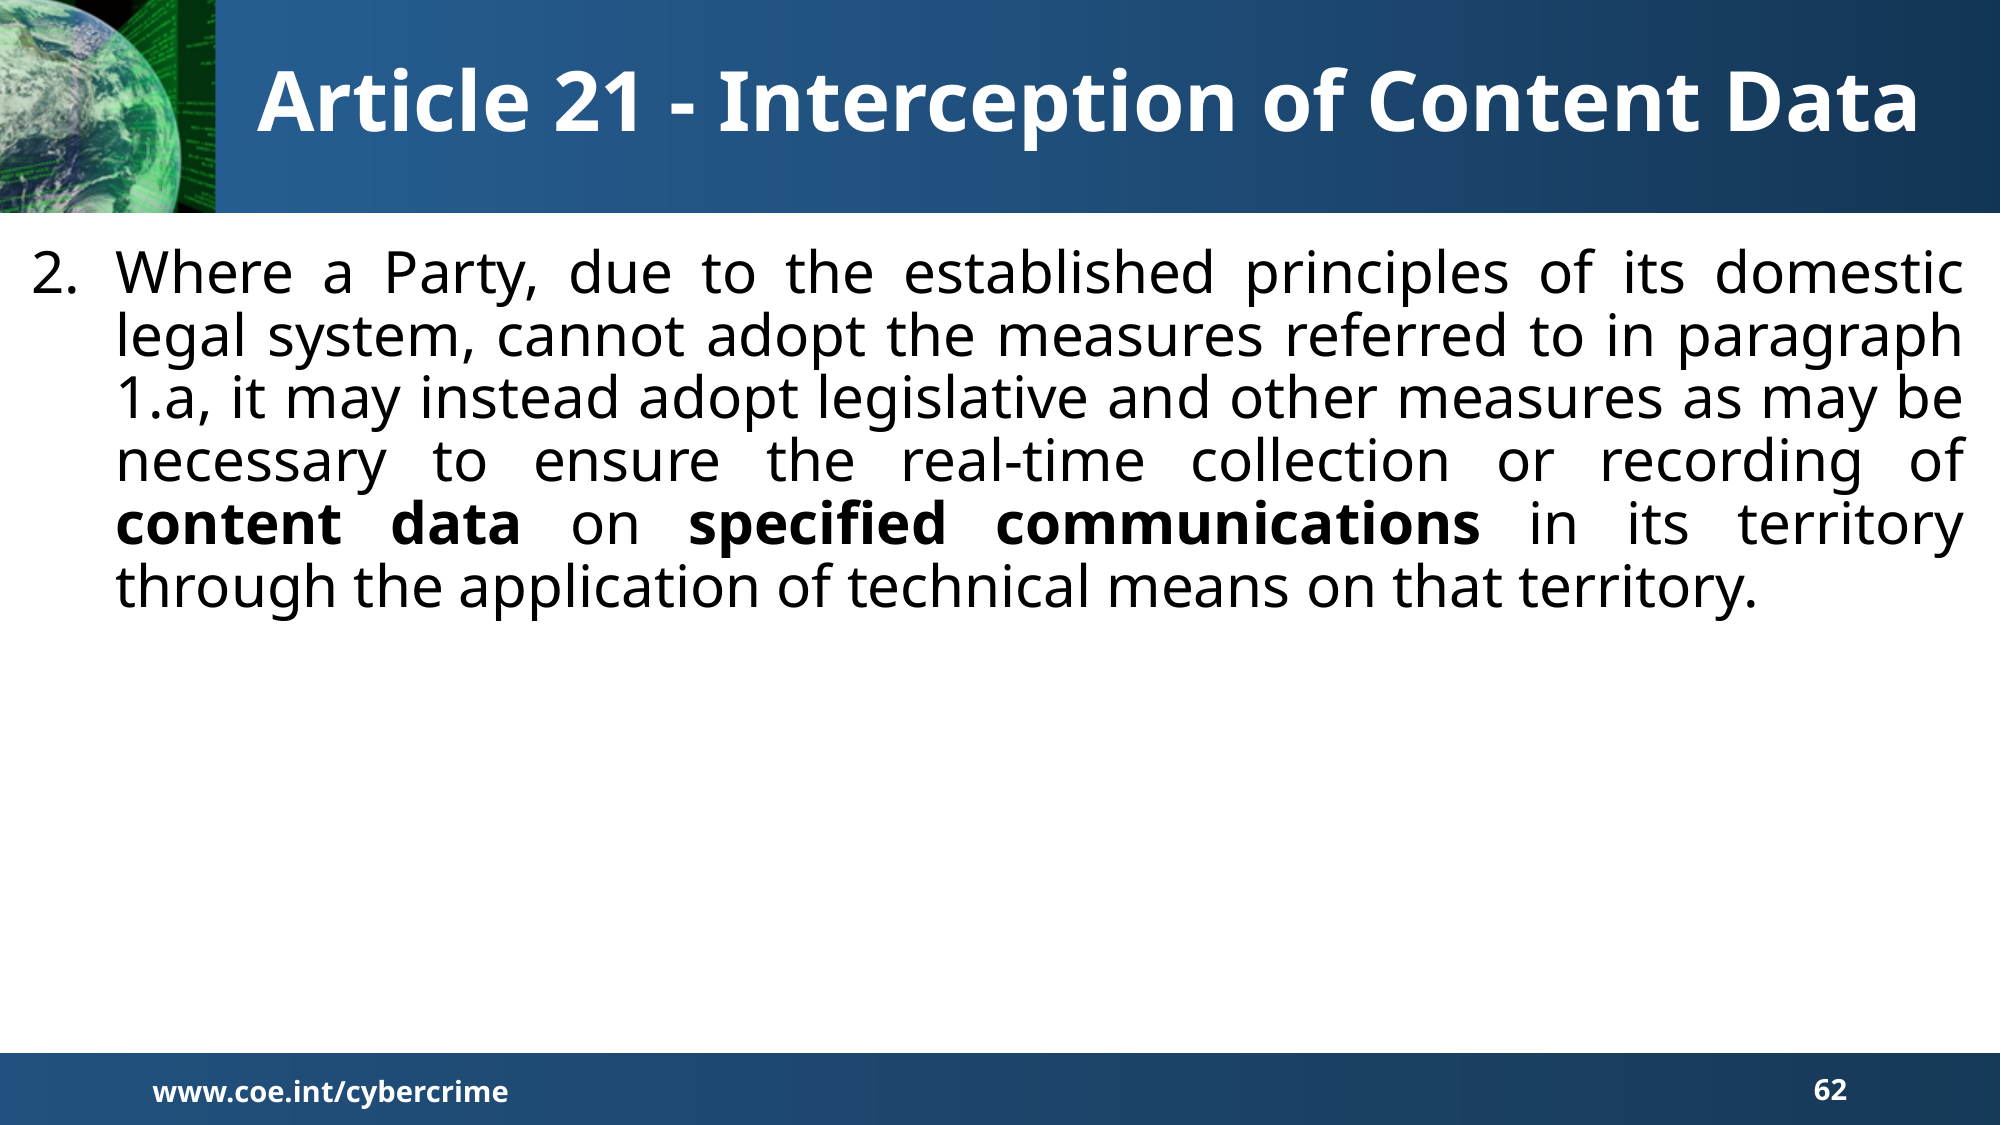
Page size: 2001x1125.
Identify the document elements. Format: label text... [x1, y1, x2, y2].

text_box Article 21 - Interception of Content Data [242, 29, 1968, 179]
list Where a Party, due to the established principles of its domestic legal system, cannot adopt the measures referred to in paragraph 1.a, it may instead adopt legislative and other measures as may be necessary to ensure the real-time collection or recording of content data on specified communications in its territory through the application of technical means on that territory. [16, 235, 1980, 1035]
picture [0, 0, 2000, 213]
slide_number www.coe.int/cybercrime [137, 1061, 588, 1121]
slide_number 62 [1412, 1061, 1863, 1121]
